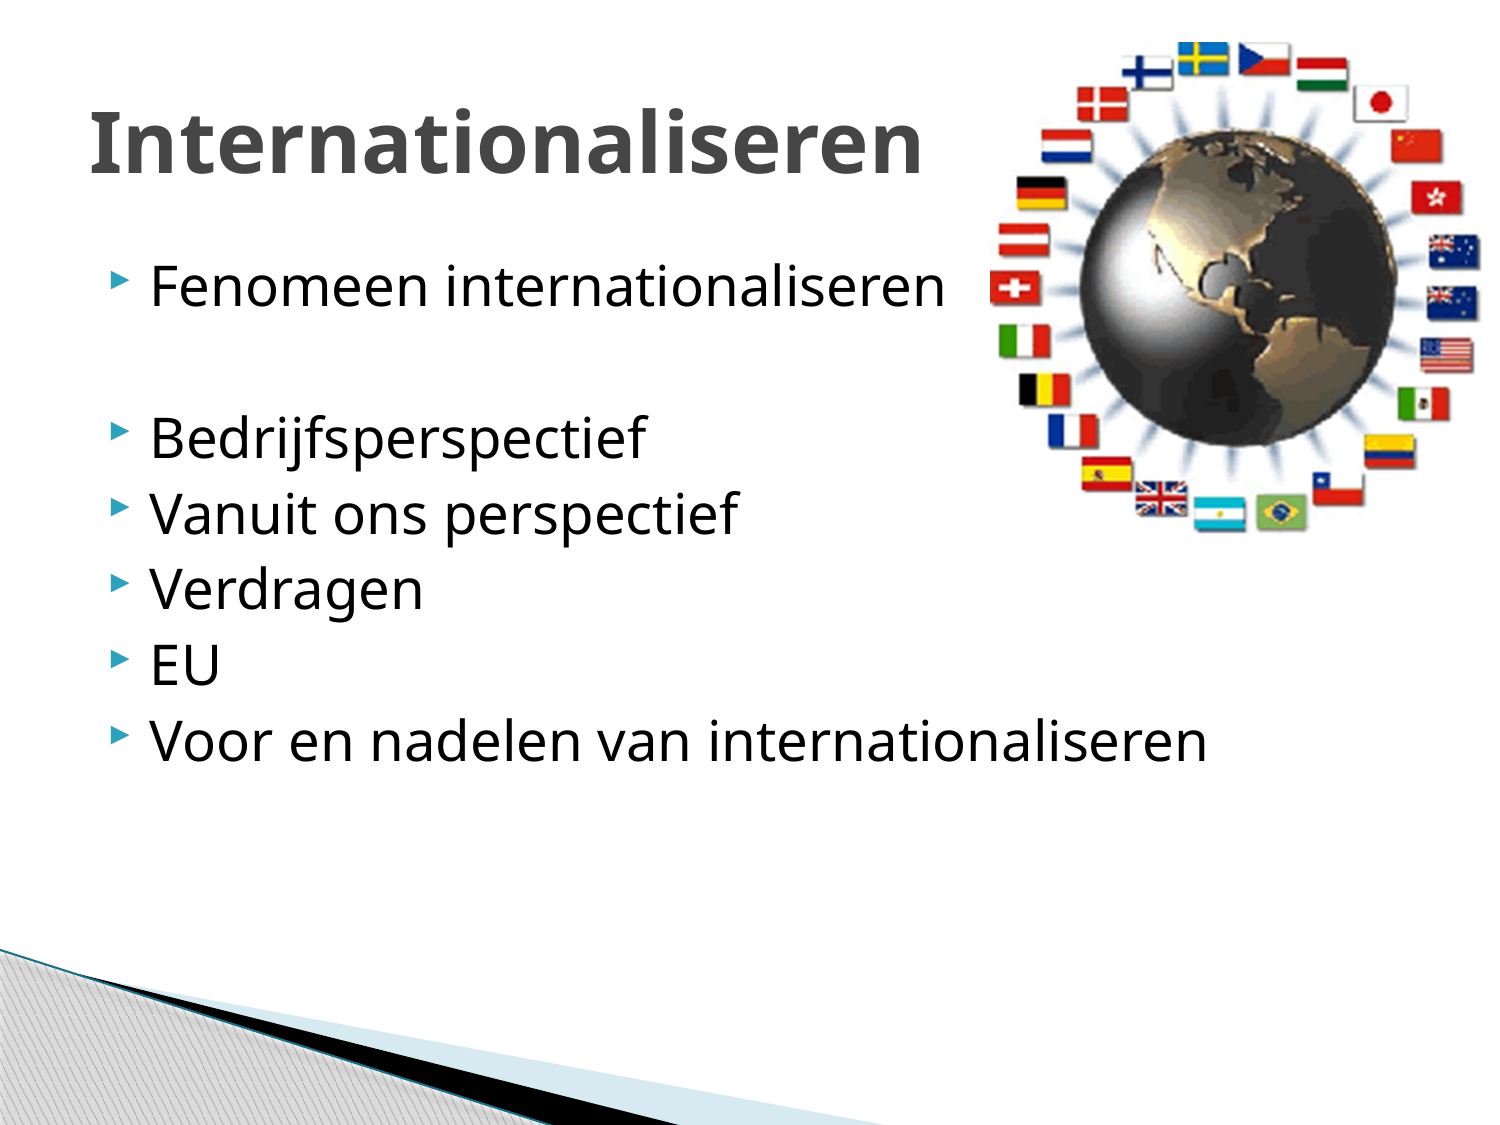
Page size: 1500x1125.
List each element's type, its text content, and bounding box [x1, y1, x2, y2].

list Fenomeen internationaliseren Bedrijfsperspectief Vanuit ons perspectief Verdragen EU Voor en nadelen van internationaliseren [75, 243, 1425, 986]
picture [989, 42, 1483, 535]
title Internationaliseren [75, 45, 987, 233]
